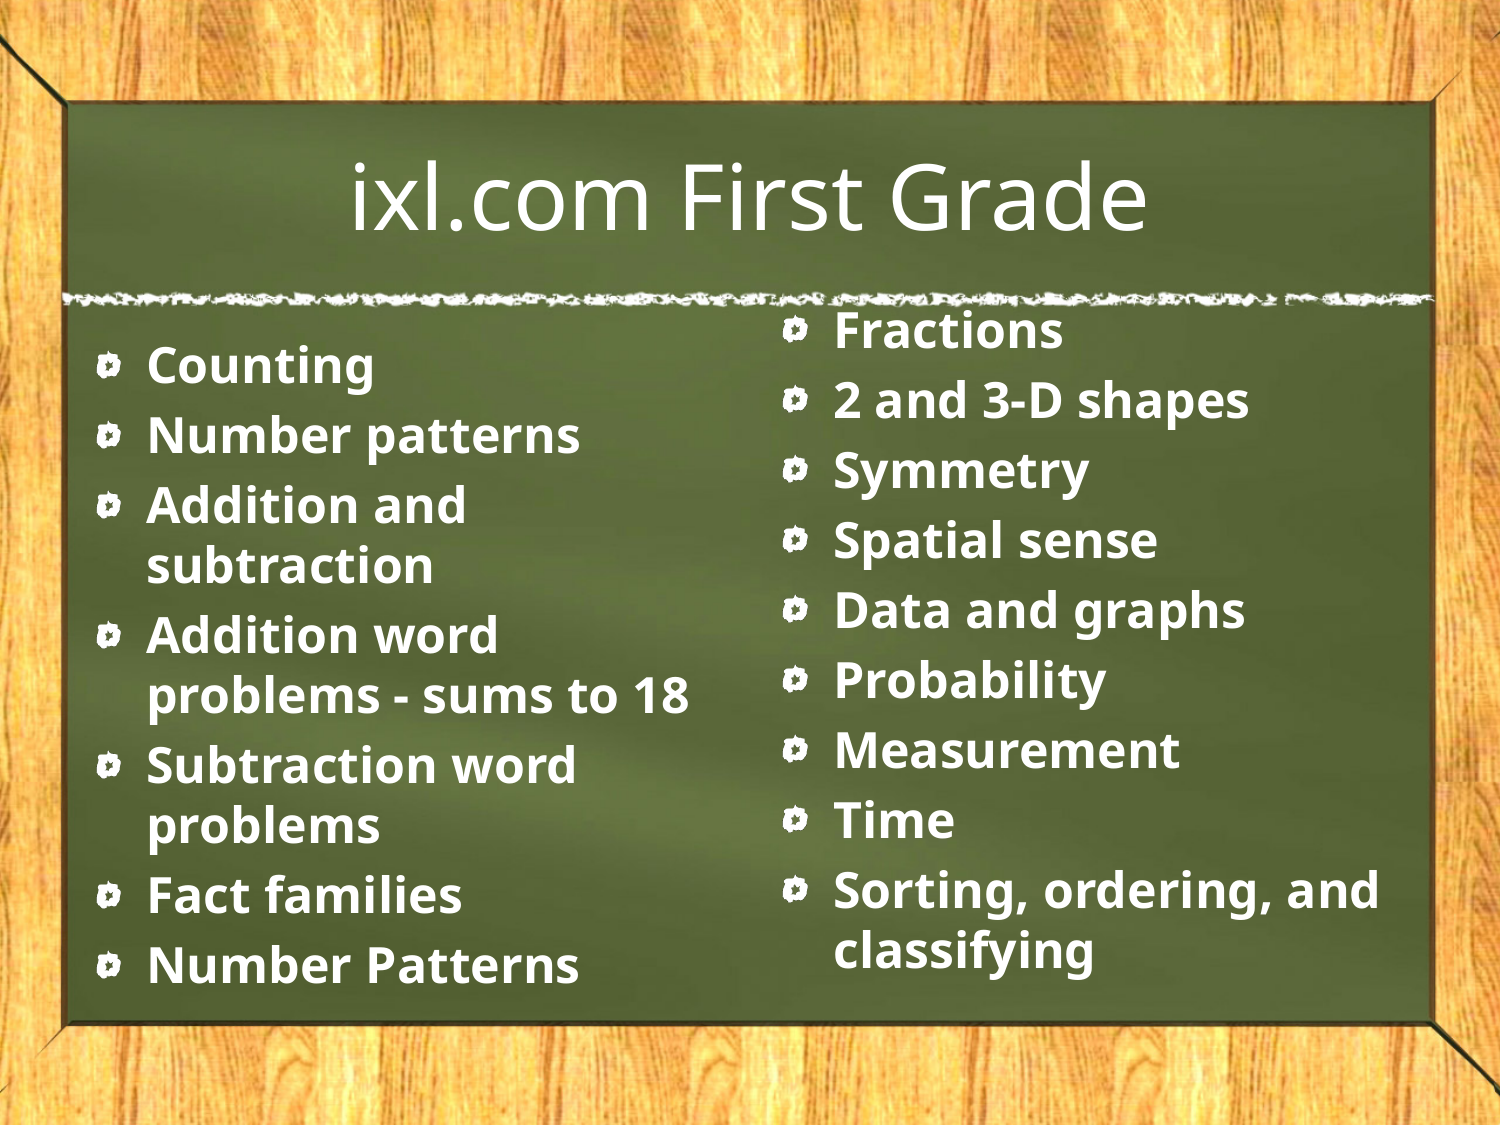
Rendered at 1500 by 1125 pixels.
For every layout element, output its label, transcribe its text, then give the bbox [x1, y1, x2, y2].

list Fractions 2 and 3-D shapes Symmetry Spatial sense Data and graphs Probability Measurement Time Sorting, ordering, and classifying [761, 290, 1426, 1038]
picture [0, 0, 1500, 1125]
list Counting Number patterns Addition and subtraction Addition word problems - sums to 18 Subtraction word problems Fact families Number Patterns [74, 326, 738, 1038]
title ixl.com First Grade [74, 99, 1426, 288]
